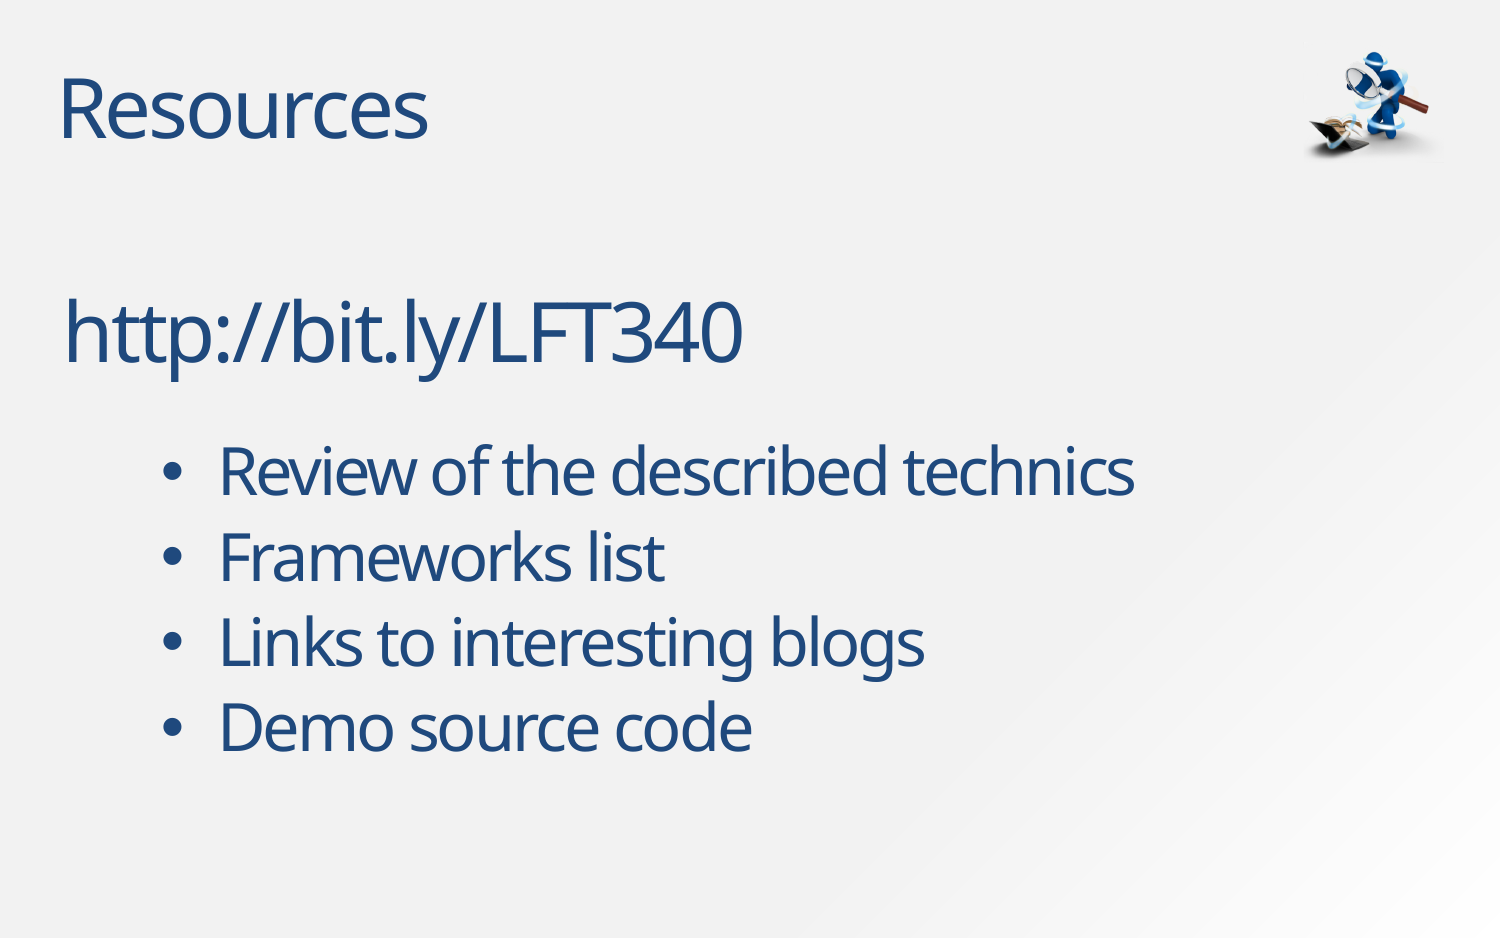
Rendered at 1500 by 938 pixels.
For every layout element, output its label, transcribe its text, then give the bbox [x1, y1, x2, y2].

title Resources [56, 42, 1301, 168]
list http://bit.ly/LFT340 [62, 290, 946, 410]
picture [1302, 42, 1444, 169]
text_box Review of the described technics Frameworks list Links to interesting blogs Demo source code [160, 438, 1388, 824]
